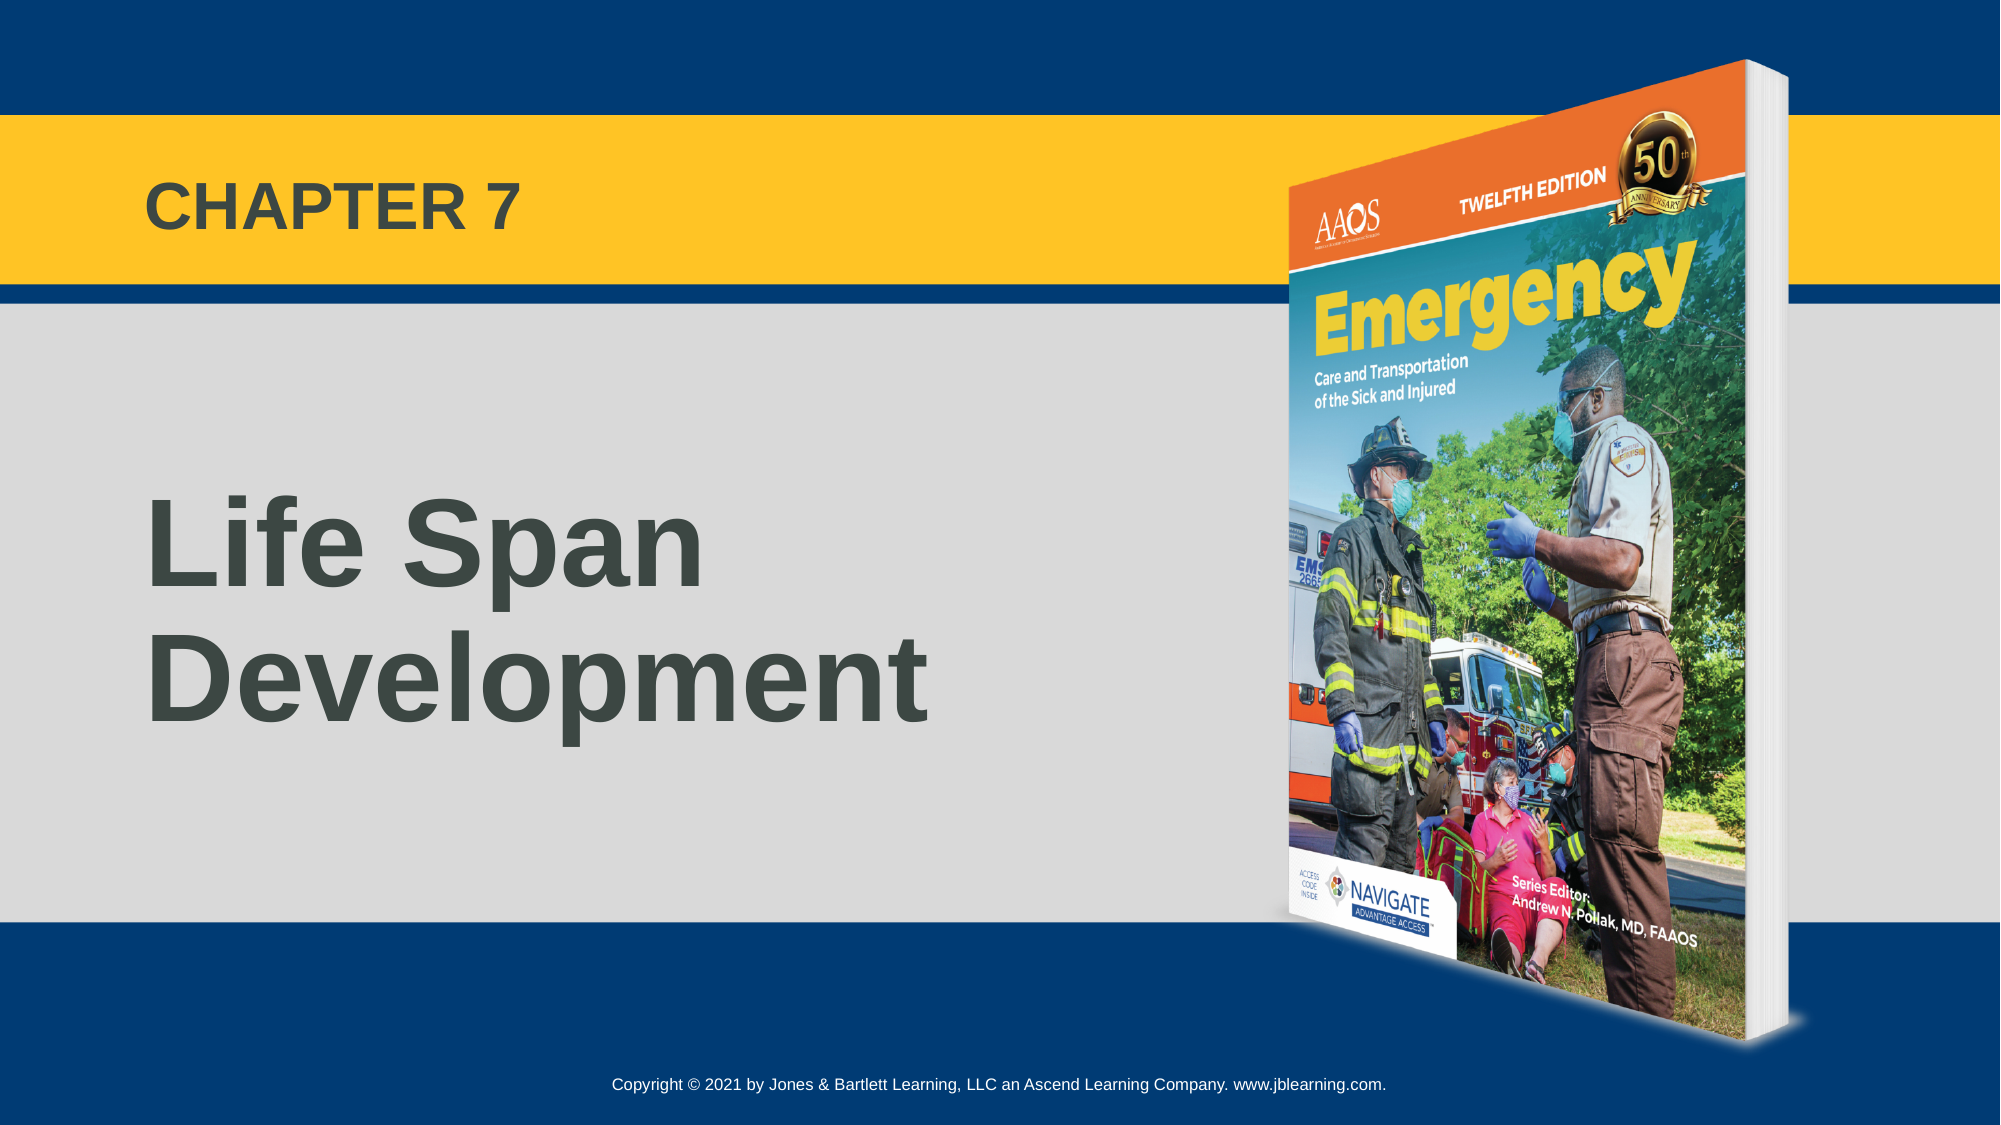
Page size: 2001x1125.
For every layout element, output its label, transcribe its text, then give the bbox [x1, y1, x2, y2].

title Life Span Development [144, 360, 1078, 866]
picture [1078, 0, 2000, 1125]
subtitle CHAPTER 7 [144, 138, 1078, 267]
